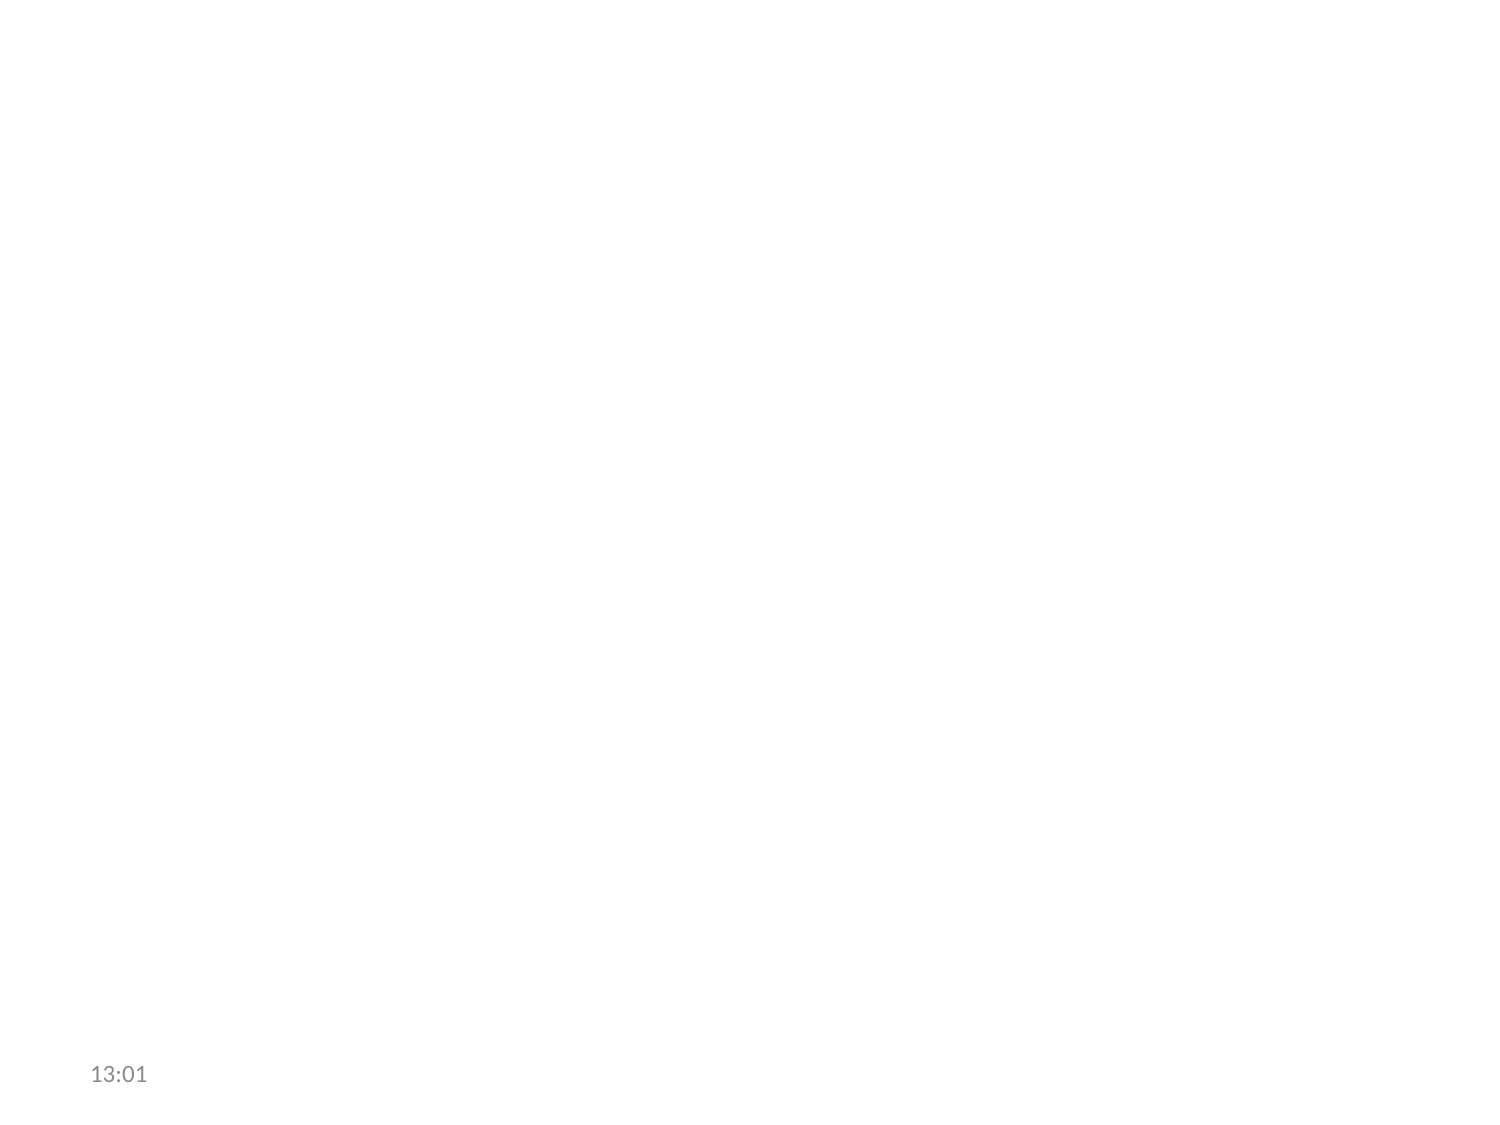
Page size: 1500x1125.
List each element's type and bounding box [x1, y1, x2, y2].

slide_number [75, 1042, 425, 1103]
